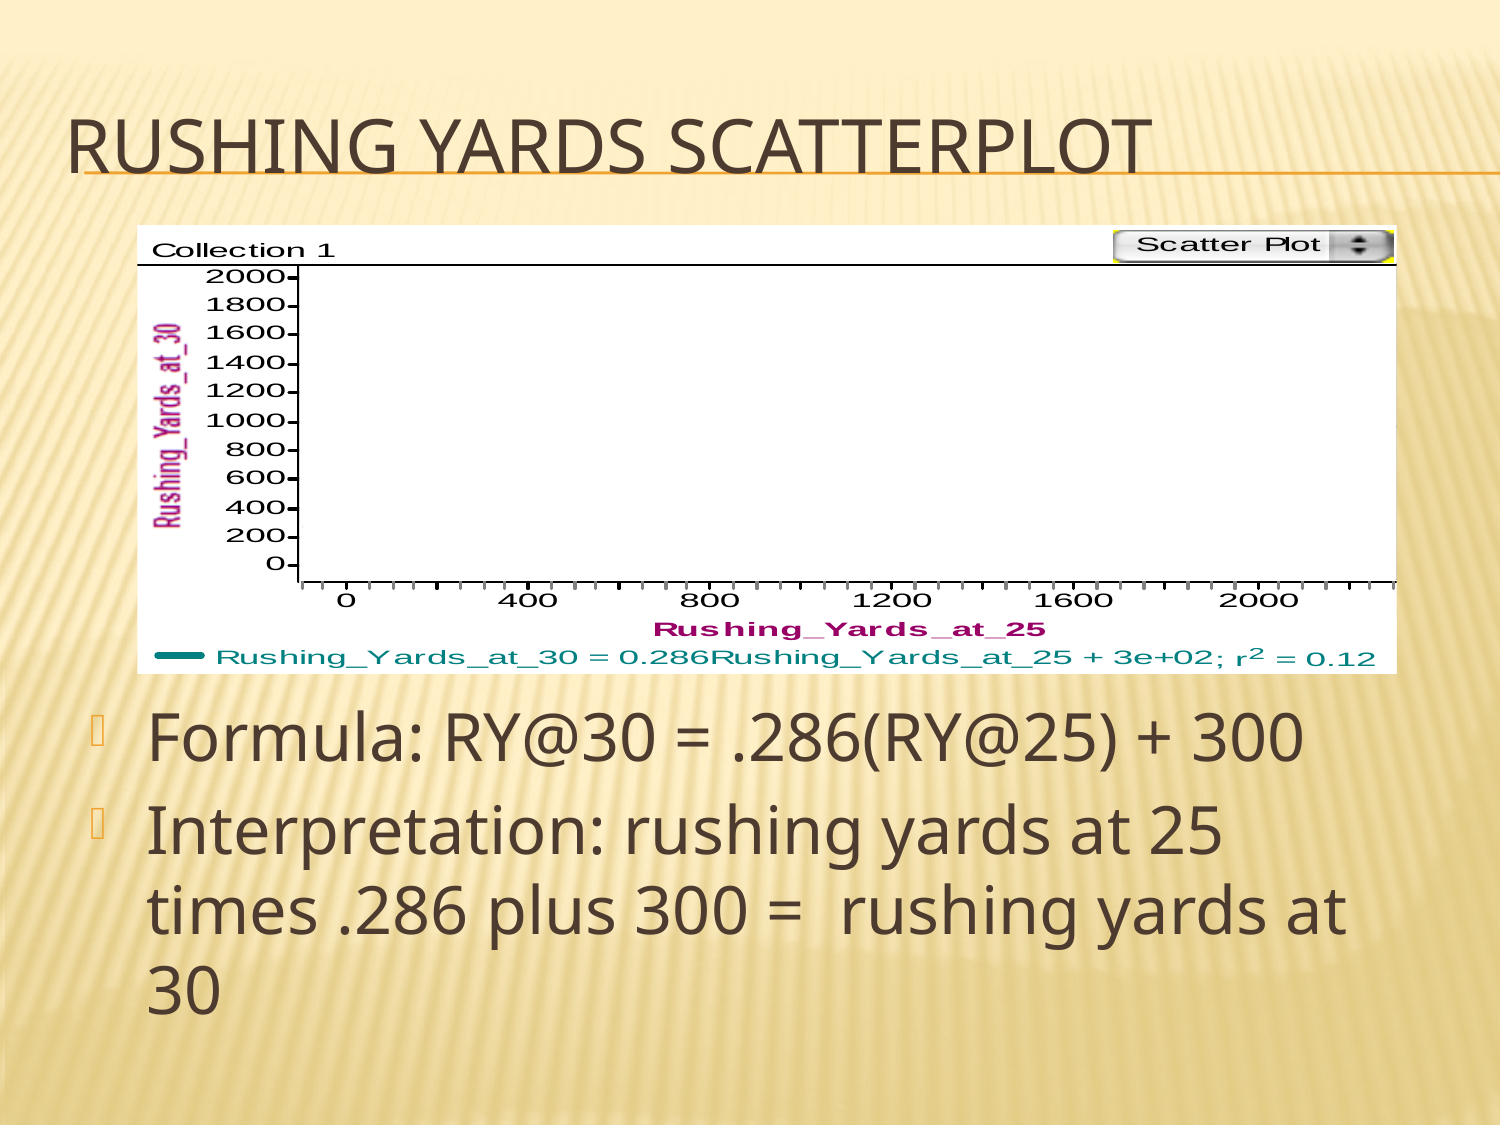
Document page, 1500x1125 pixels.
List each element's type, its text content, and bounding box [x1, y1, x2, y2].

title Rushing Yards Scatterplot [50, 75, 1475, 213]
list Formula: RY@30 = .286(RY@25) + 300 Interpretation: rushing yards at 25 times .286 plus 300 = rushing yards at 30 [75, 687, 1425, 1005]
picture [137, 224, 1401, 676]
